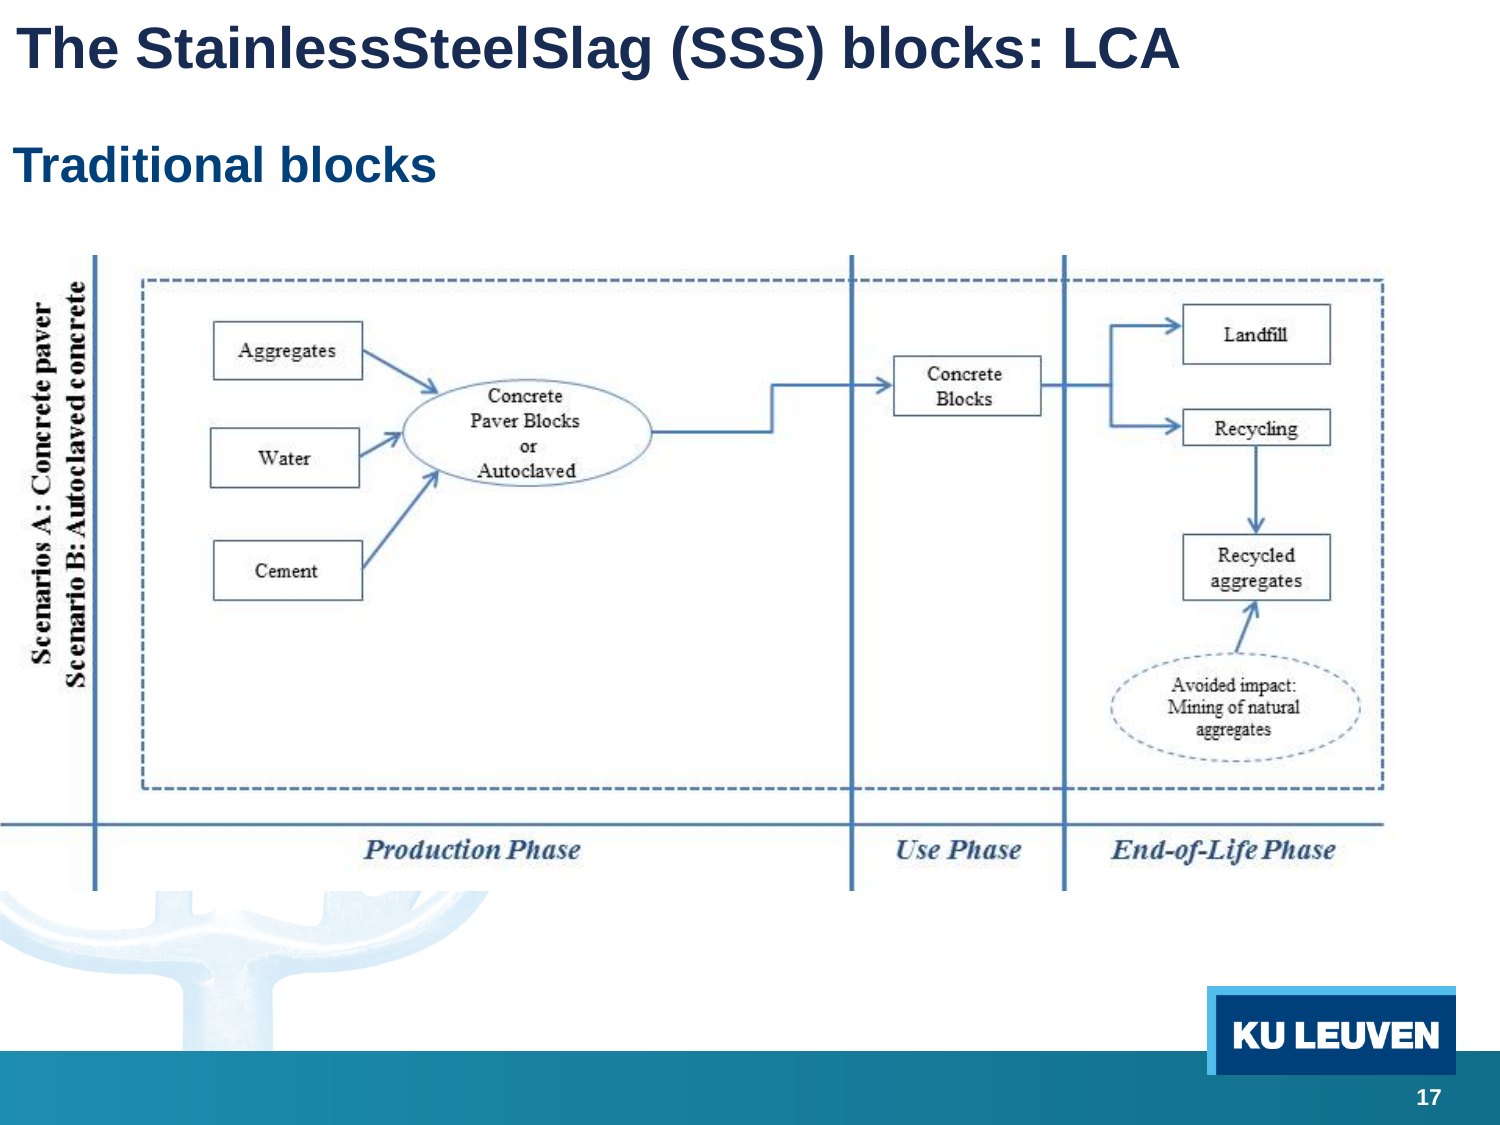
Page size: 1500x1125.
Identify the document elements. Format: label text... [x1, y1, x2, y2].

text_box 17 [1352, 1082, 1500, 1125]
text_box Traditional blocks [0, 125, 1498, 201]
picture [1207, 986, 1456, 1075]
text_box The StainlessSteelSlag (SSS) blocks: LCA [0, 0, 1447, 90]
picture [0, 255, 1402, 1051]
